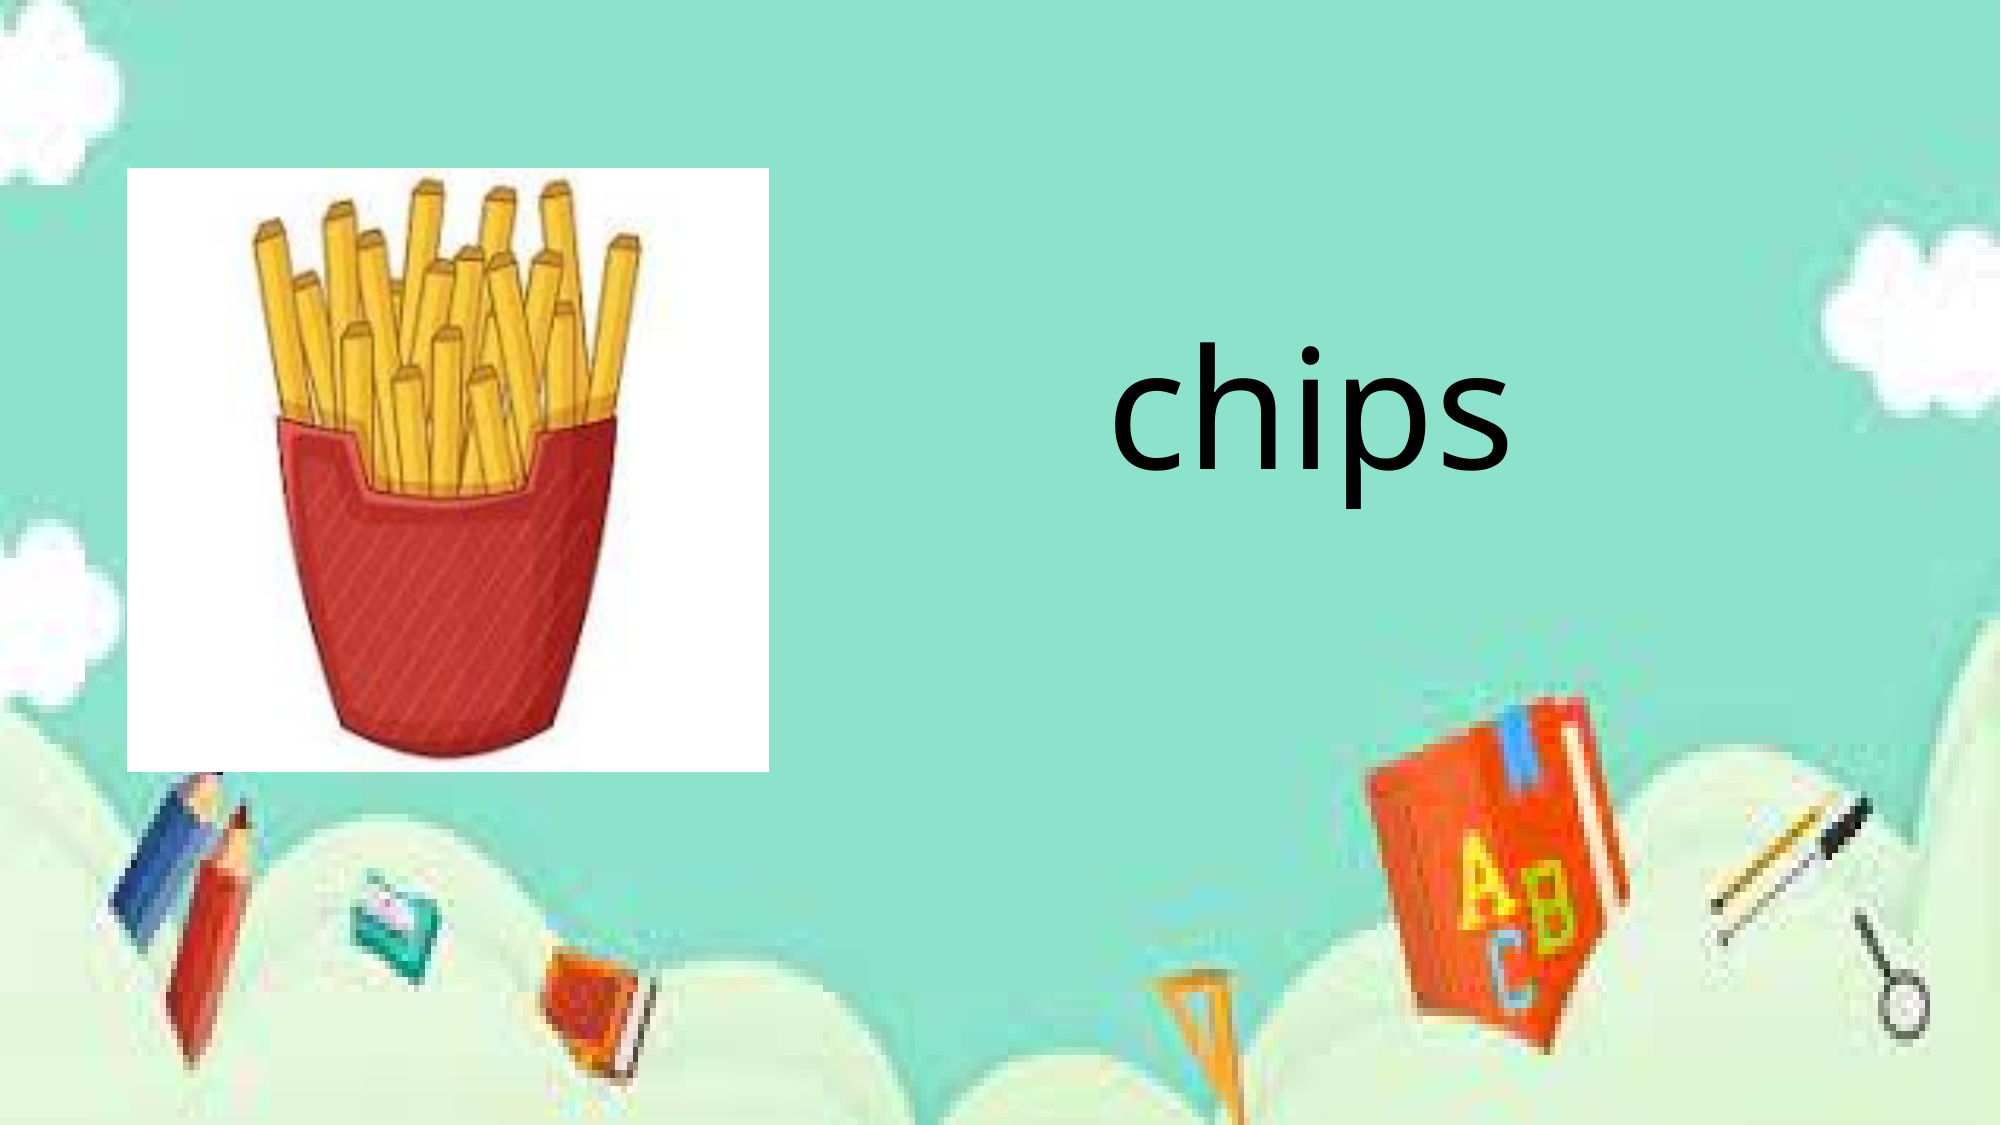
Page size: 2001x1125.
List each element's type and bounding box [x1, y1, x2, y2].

list [127, 168, 769, 772]
picture [0, 0, 2000, 1125]
